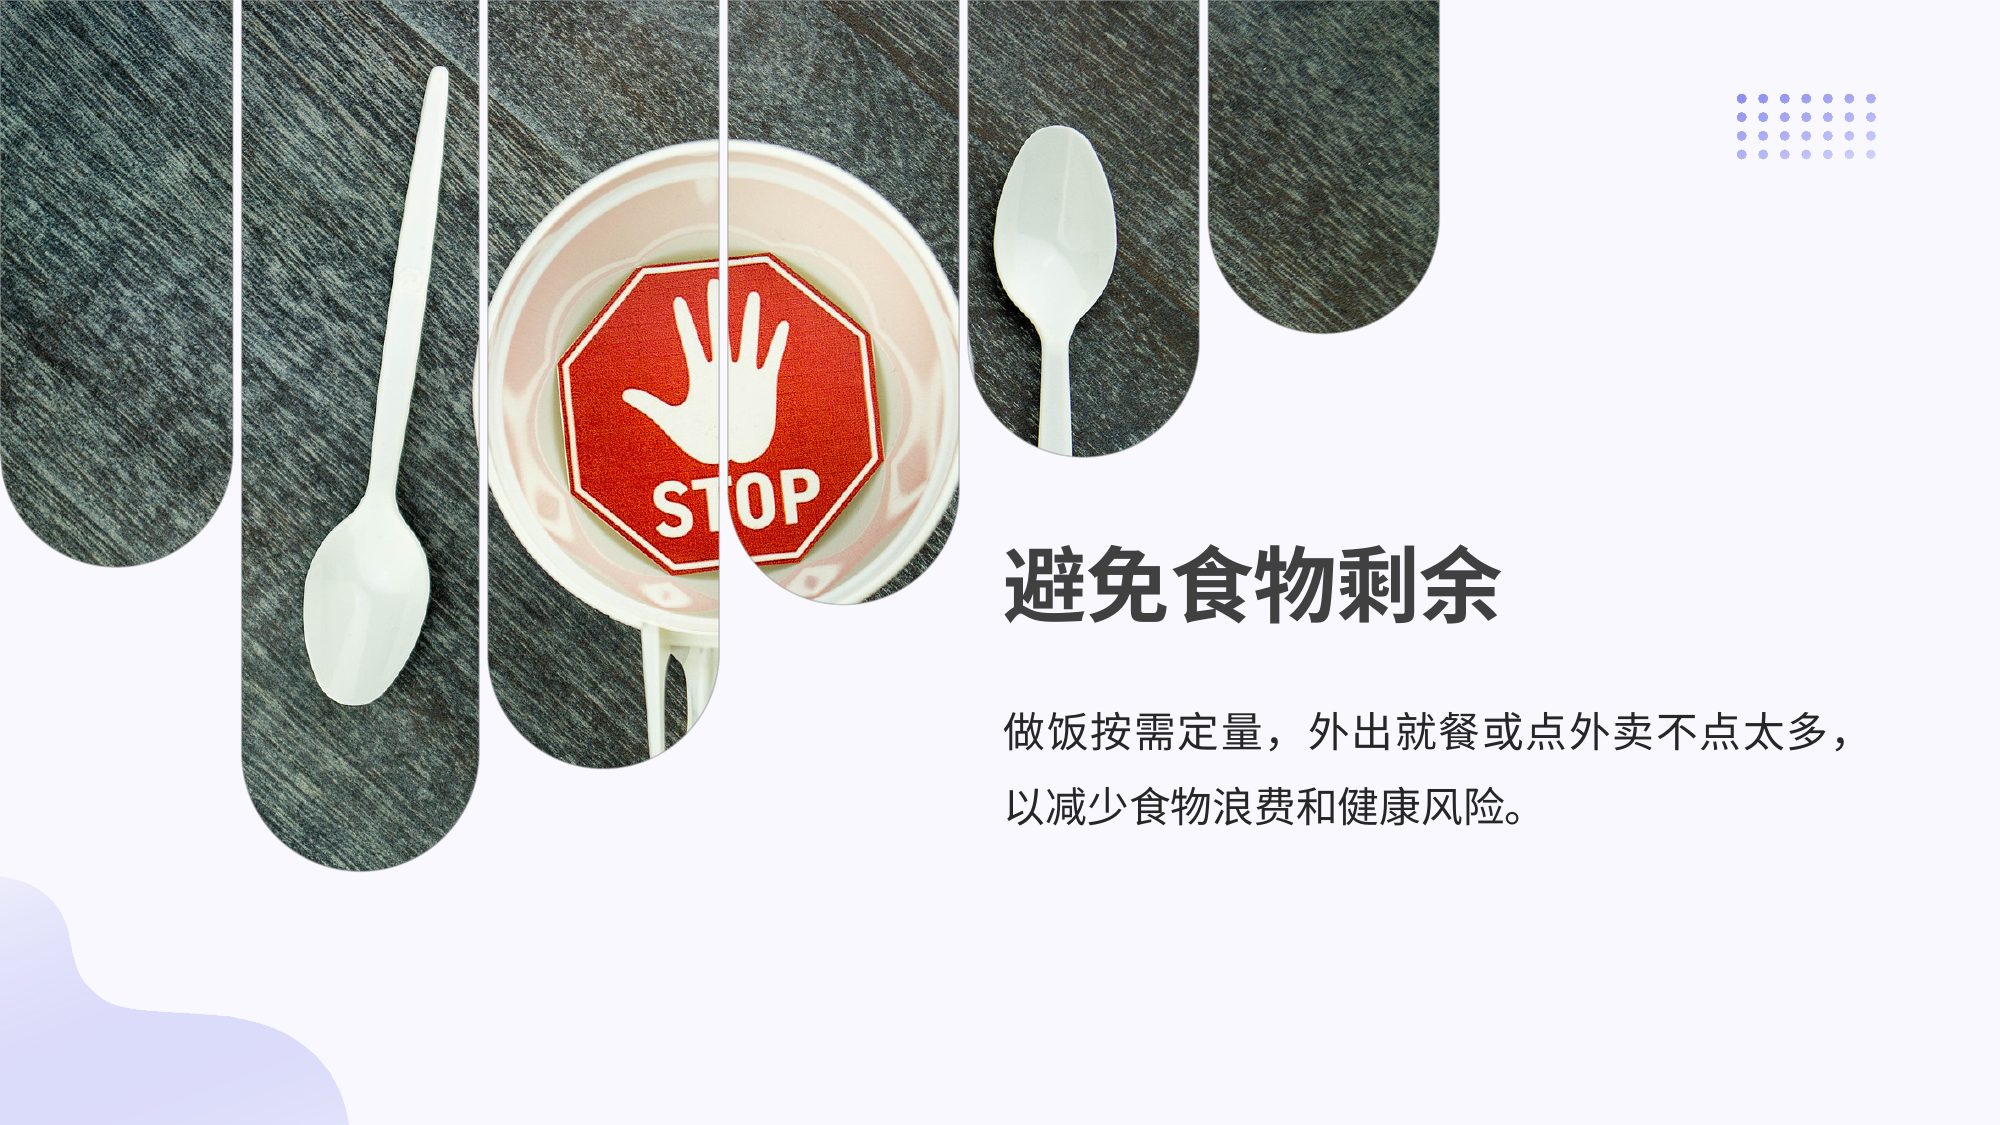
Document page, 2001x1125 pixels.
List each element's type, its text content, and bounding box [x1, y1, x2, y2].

picture [0, 0, 1440, 872]
title 避免食物剩余 [1440, 462, 1831, 634]
text_box 做饭按需定量，外出就餐或点外卖不点太多，以减少食物浪费和健康风险。 [1003, 680, 1831, 1077]
